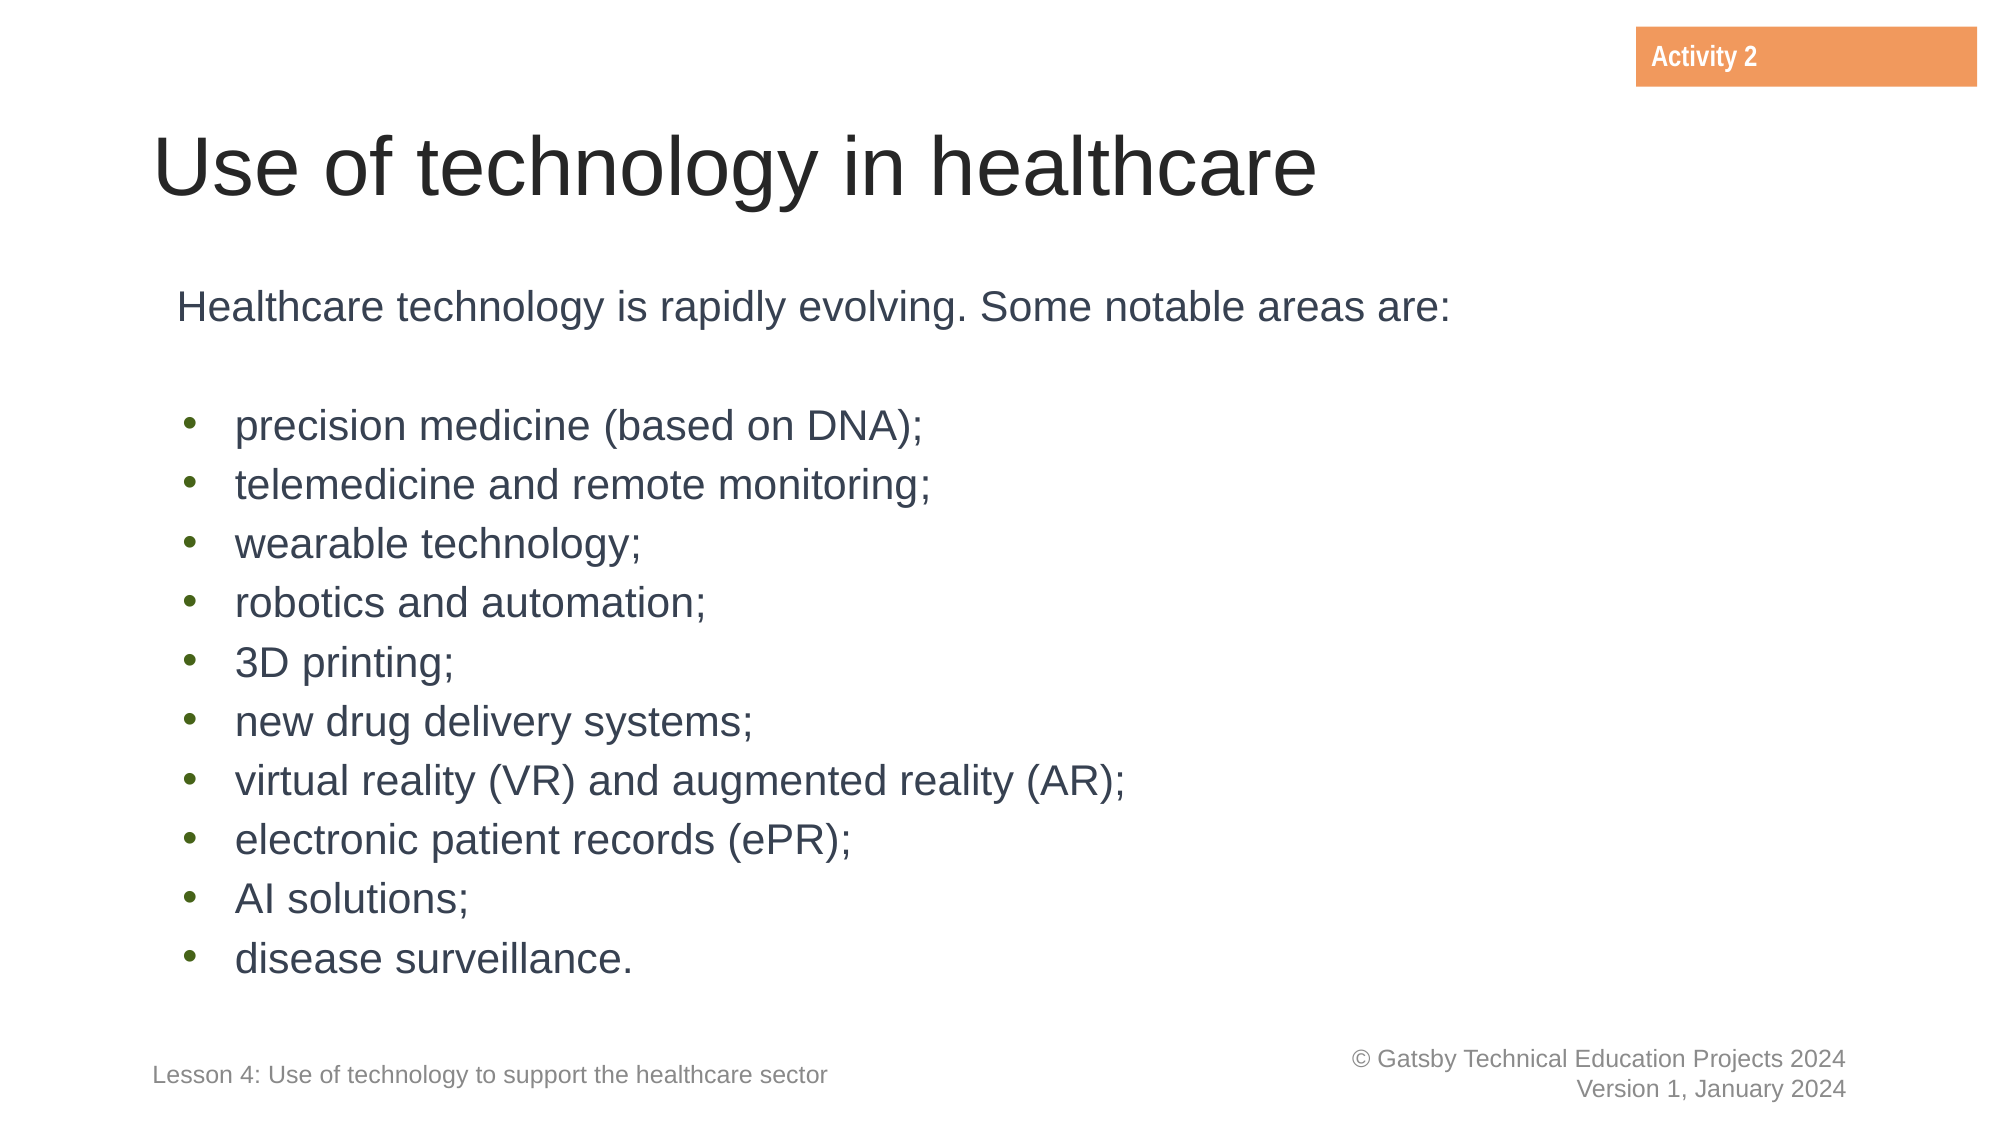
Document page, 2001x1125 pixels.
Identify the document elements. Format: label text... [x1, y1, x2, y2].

list Healthcare technology is rapidly evolving. Some notable areas are: ​ precision medicine​ (based on DNA); telemedicine and remote monitoring​; wearable technology​; robotics and automation​; 3D printing​; new drug delivery systems​; virtual reality (VR) and augmented reality (AR);​ electronic patient records (ePR)​; AI solutions​; disease surveillance. [137, 241, 1704, 1014]
list Activity 2 [1636, 26, 1978, 87]
list Lesson 4: Use of technology to support the healthcare sector [137, 1042, 1064, 1103]
title Use of technology in healthcare [137, 59, 1863, 278]
